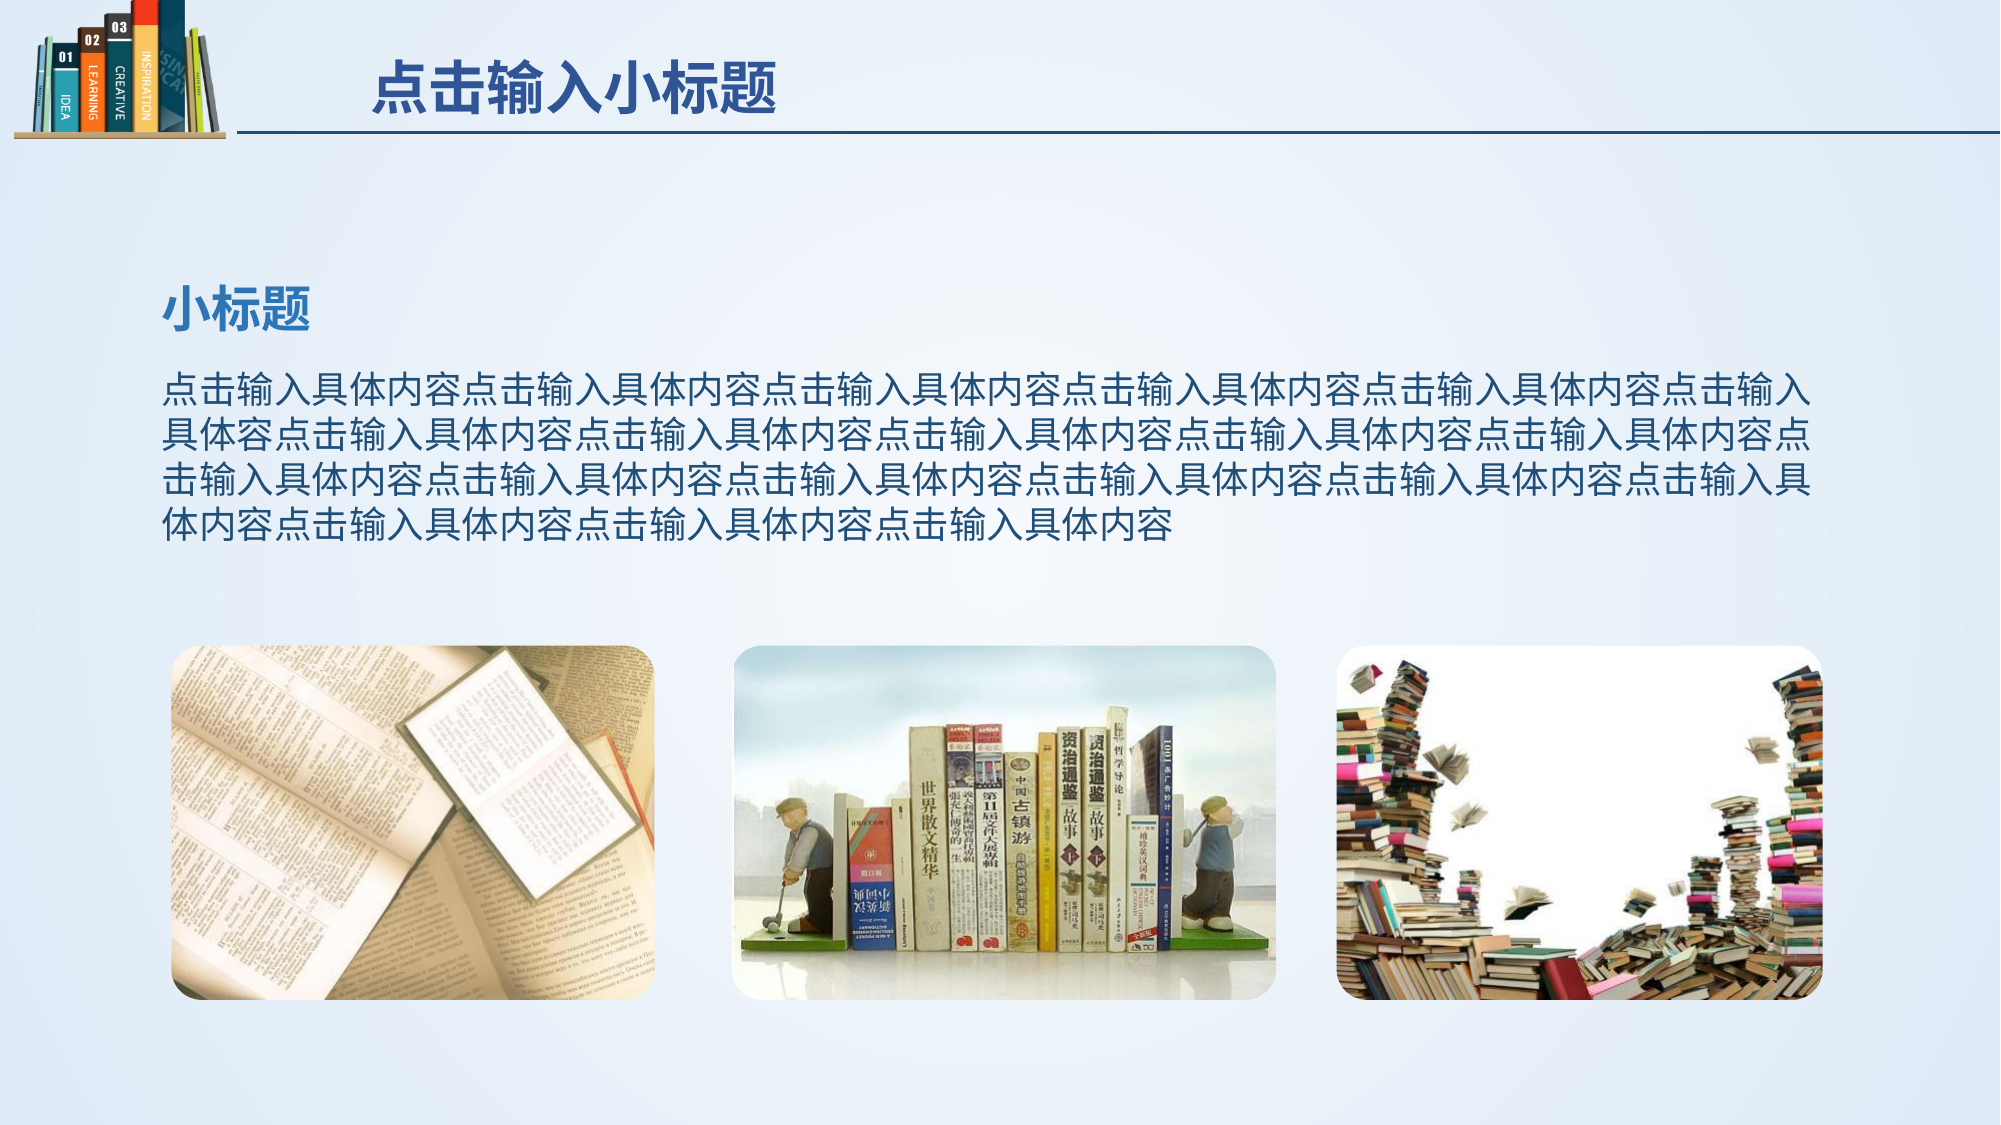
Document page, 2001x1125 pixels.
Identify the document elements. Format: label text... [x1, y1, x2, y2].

picture [1336, 645, 1823, 1000]
text_box 点击输入具体内容点击输入具体内容点击输入具体内容点击输入具体内容点击输入具体内容点击输入具体容点击输入具体内容点击输入具体内容点击输入具体内容点击输入具体内容点击输入具体内容点击输入具体内容点击输入具体内容点击输入具体内容点击输入具体内容点击输入具体内容点击输入具体内容点击输入具体内容点击输入具体内容点击输入具体内容 [146, 358, 1847, 554]
text_box 点击输入小标题 [355, 43, 812, 129]
picture [14, 0, 226, 139]
picture [731, 645, 1277, 1000]
text_box 小标题 [146, 269, 501, 345]
picture [171, 645, 655, 1000]
picture [169, 59, 175, 67]
